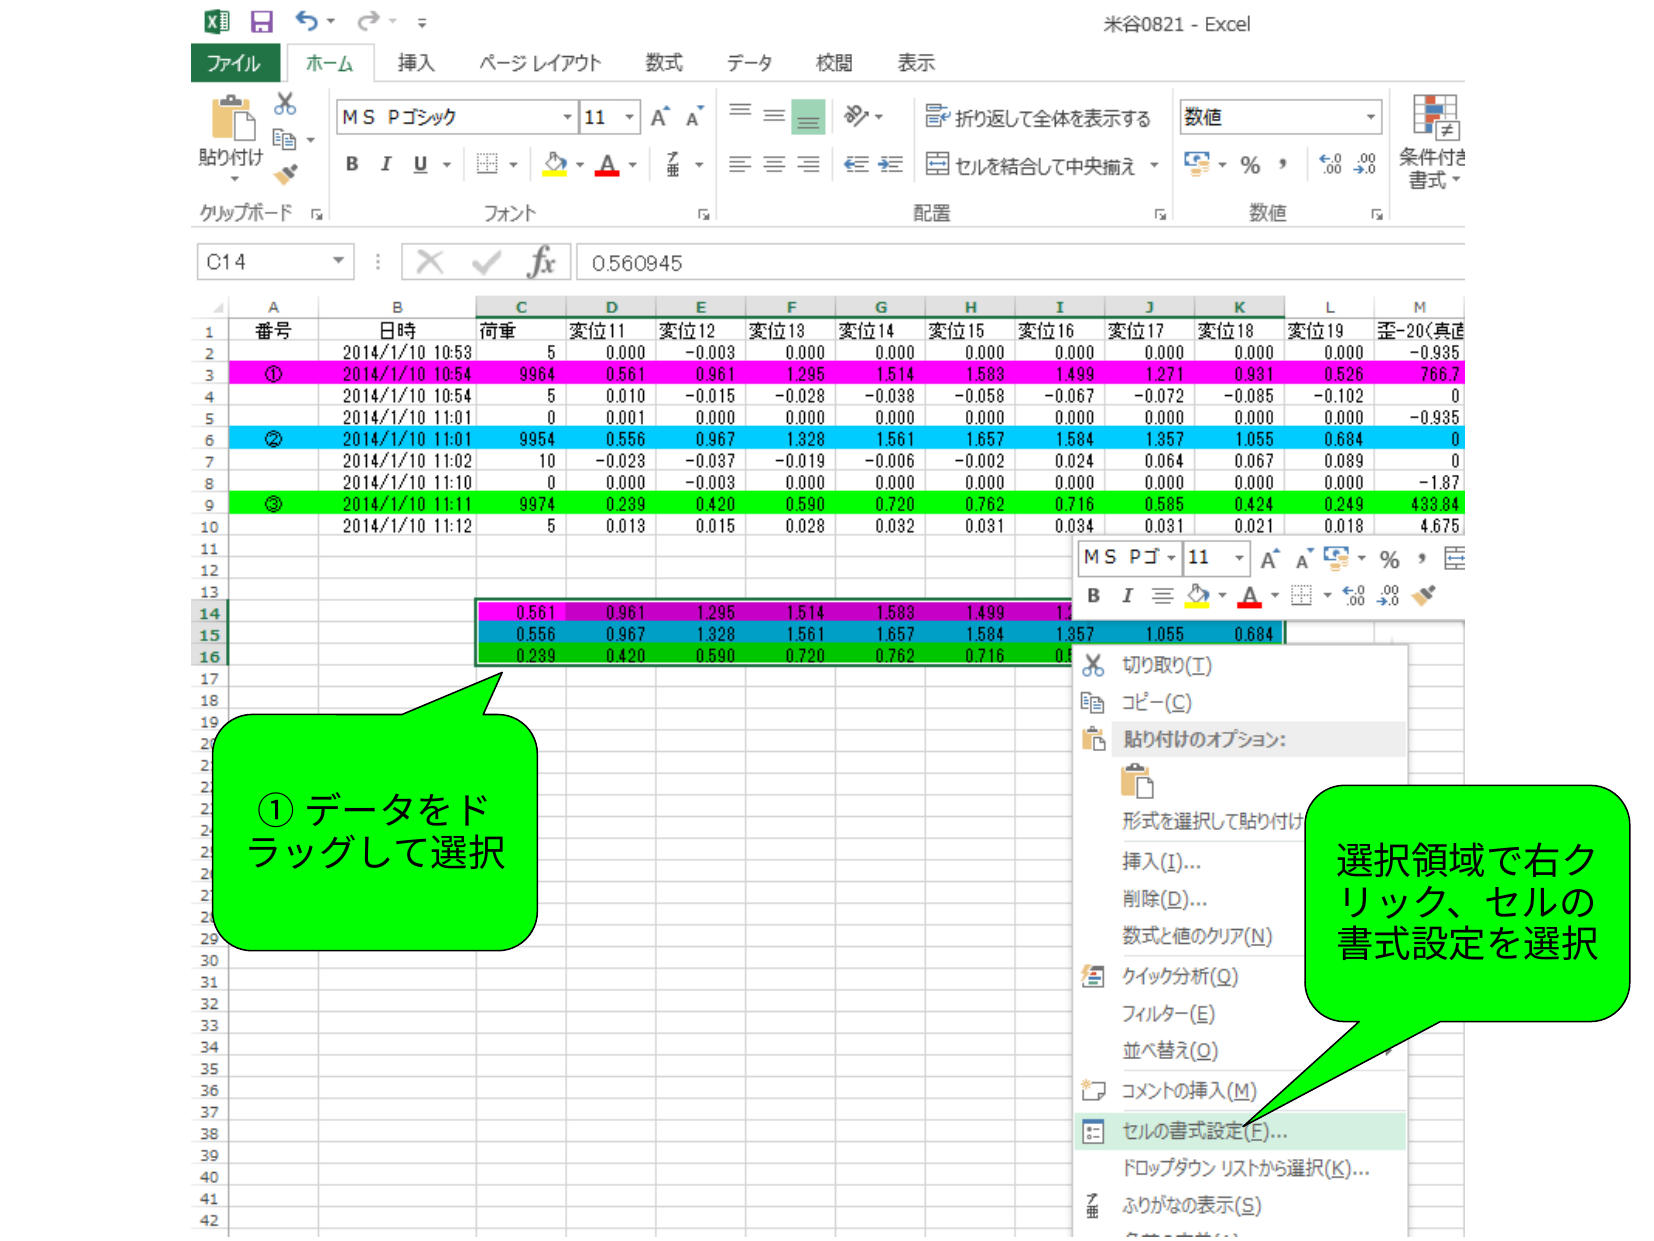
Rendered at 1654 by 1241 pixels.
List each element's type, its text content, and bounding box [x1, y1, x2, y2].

text_box 選択領域で右クリック、セルの書式設定を選択 [1469, 785, 1630, 1022]
picture [191, 5, 1465, 1238]
